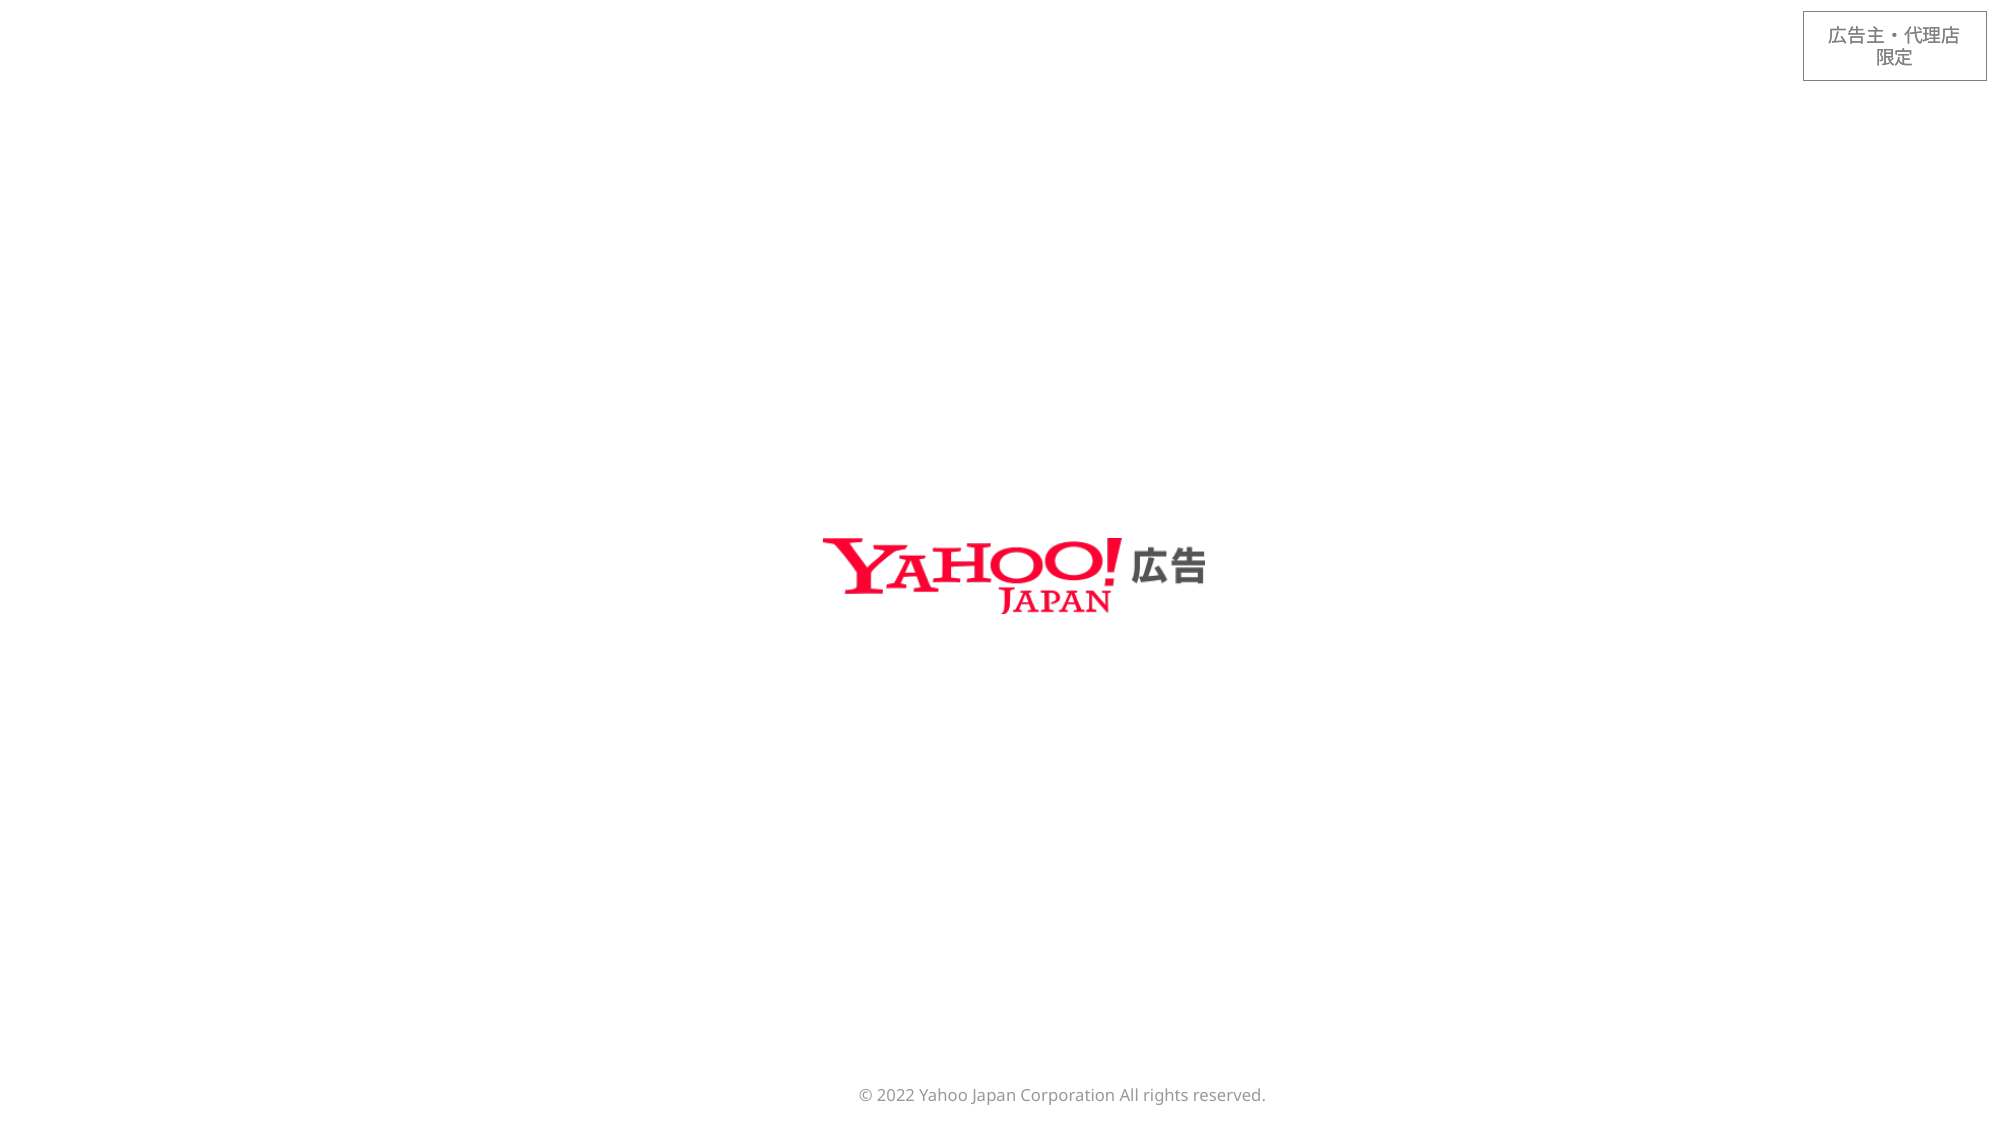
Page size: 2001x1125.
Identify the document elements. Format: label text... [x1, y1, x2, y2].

footer © 2022 Yahoo Japan Corporation All rights reserved. [409, 1065, 1282, 1125]
picture [822, 538, 1206, 614]
